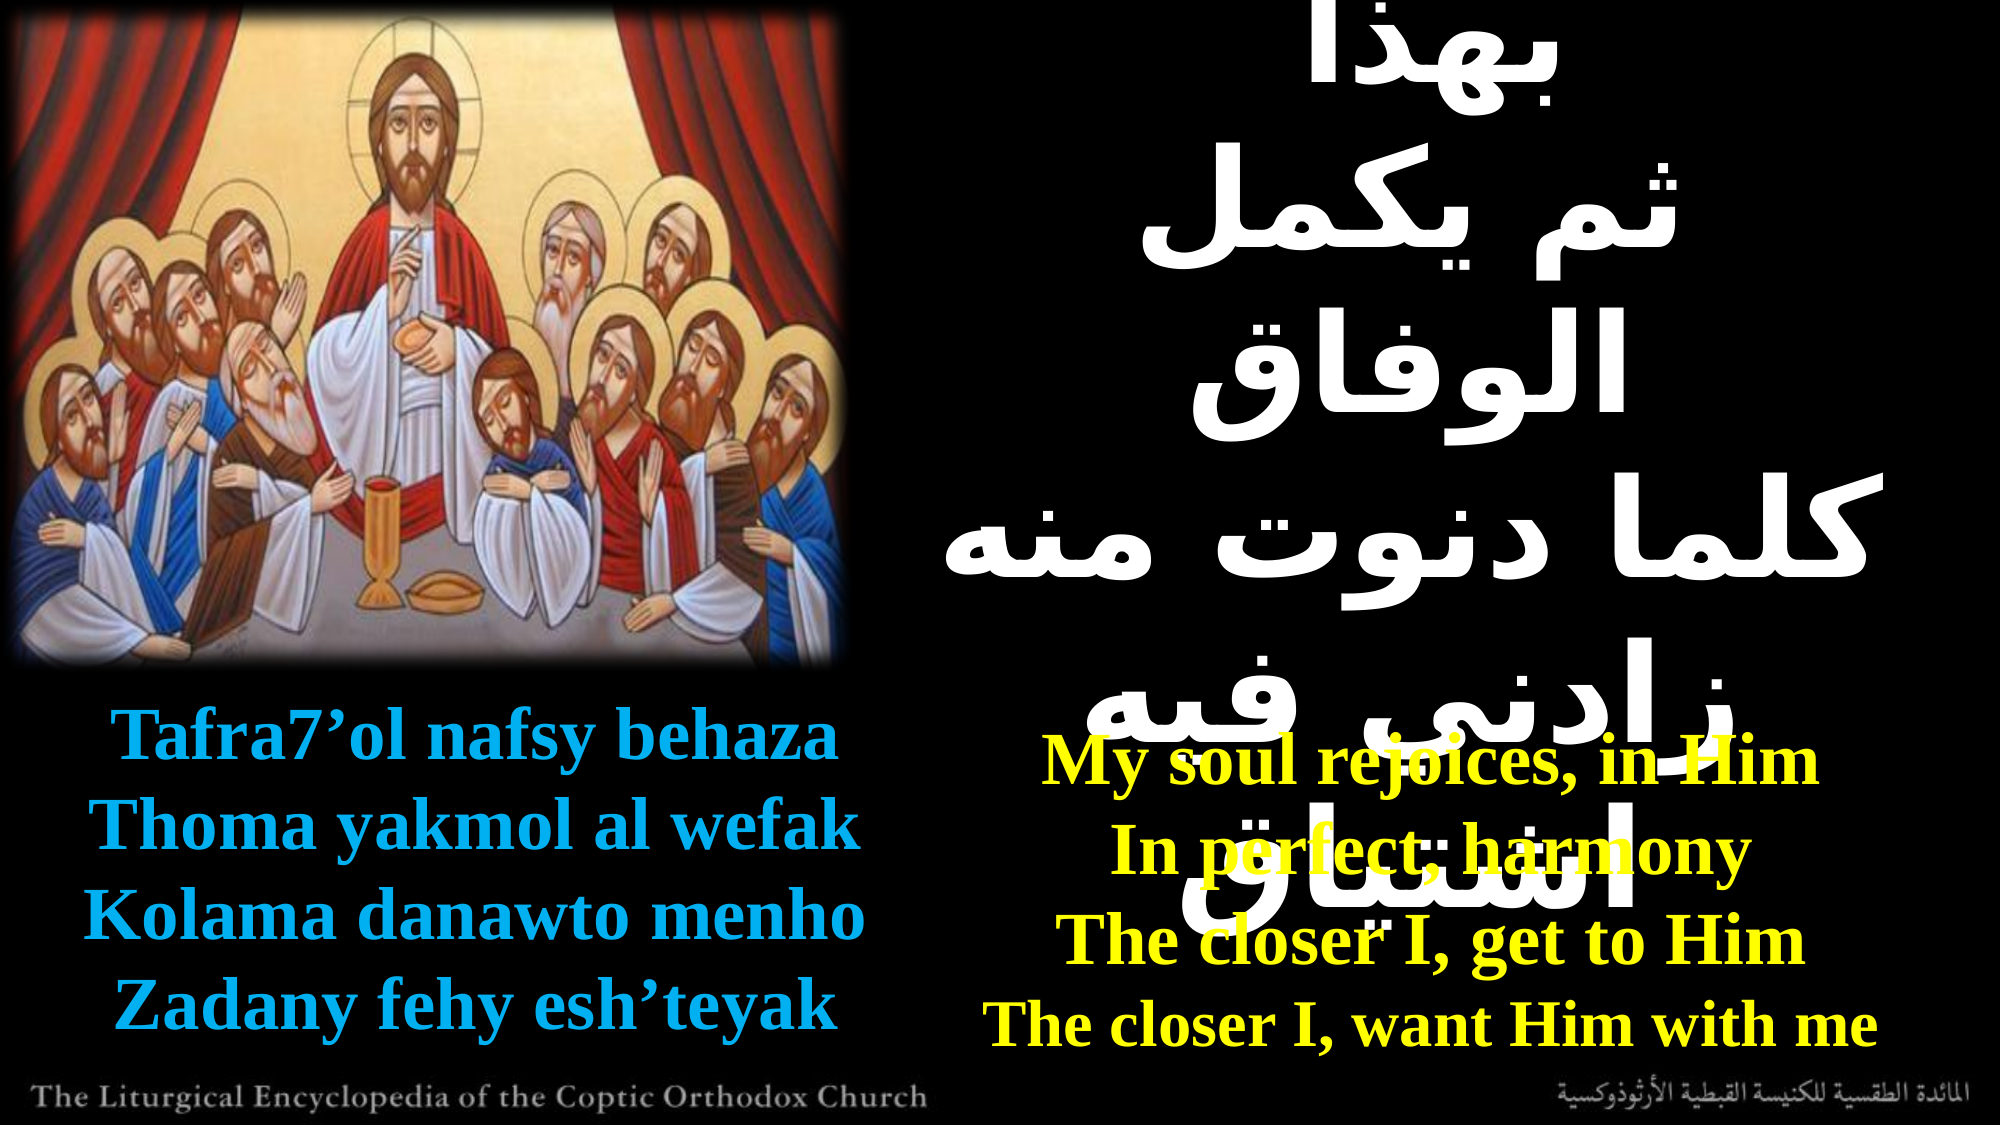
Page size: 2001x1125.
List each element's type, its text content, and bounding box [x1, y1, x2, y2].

text_box Tafra7’ol nafsy behaza Thoma yakmol al wefak Kolama danawto menho Zadany fehy esh’teyak [17, 677, 934, 1039]
picture [0, 0, 2000, 1125]
text_box My soul rejoices, in Him In perfect, harmony The closer I, get to Him The closer I, want Him with me [894, 702, 1968, 1076]
text_box تفرح النفس بهذا ثم يكمل الوفاق كلما دنوت منه زادني فيه اشتياق [874, 0, 1948, 702]
